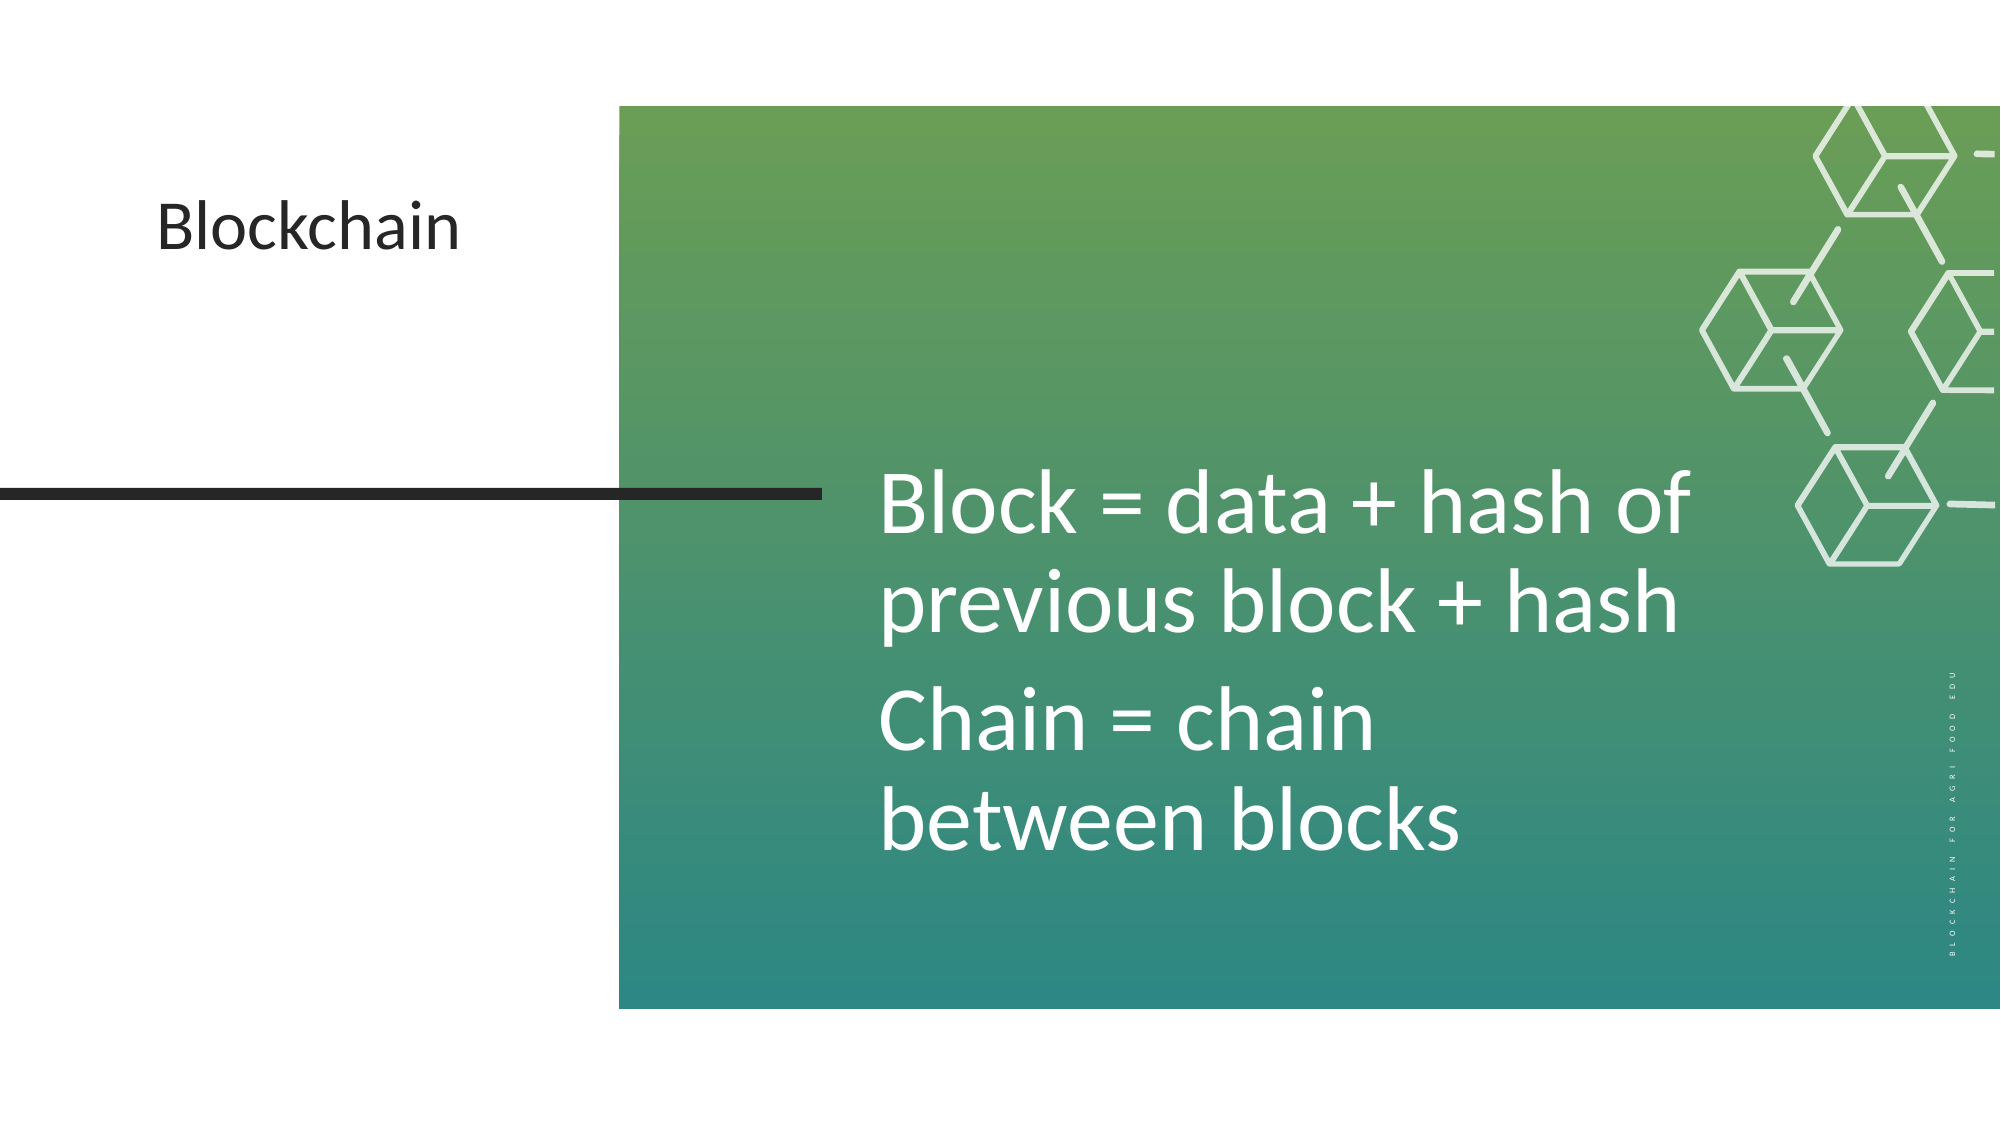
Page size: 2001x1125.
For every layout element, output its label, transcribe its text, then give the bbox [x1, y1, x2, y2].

list Blockchain [141, 180, 481, 277]
list Block = data + hash of previous block + hash Chain = chain between blocks [864, 446, 1709, 899]
